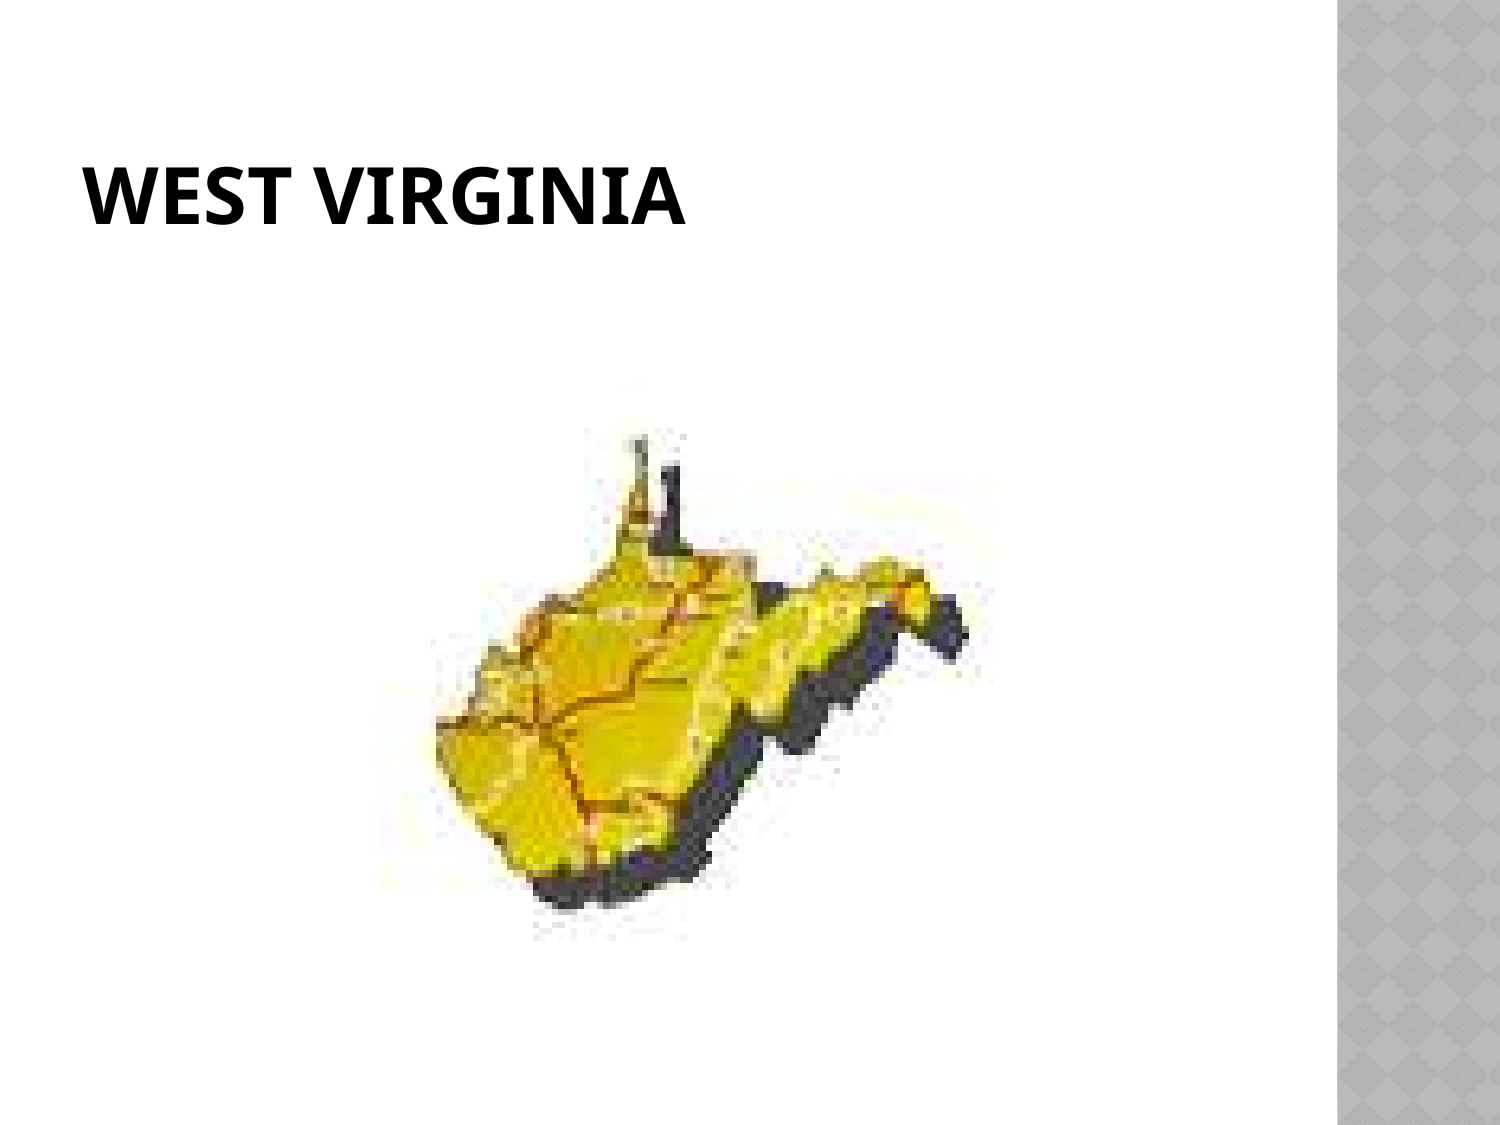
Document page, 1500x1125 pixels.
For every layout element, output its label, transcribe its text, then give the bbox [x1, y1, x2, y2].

picture [174, 274, 1201, 1045]
title West virginia [75, 52, 1263, 240]
